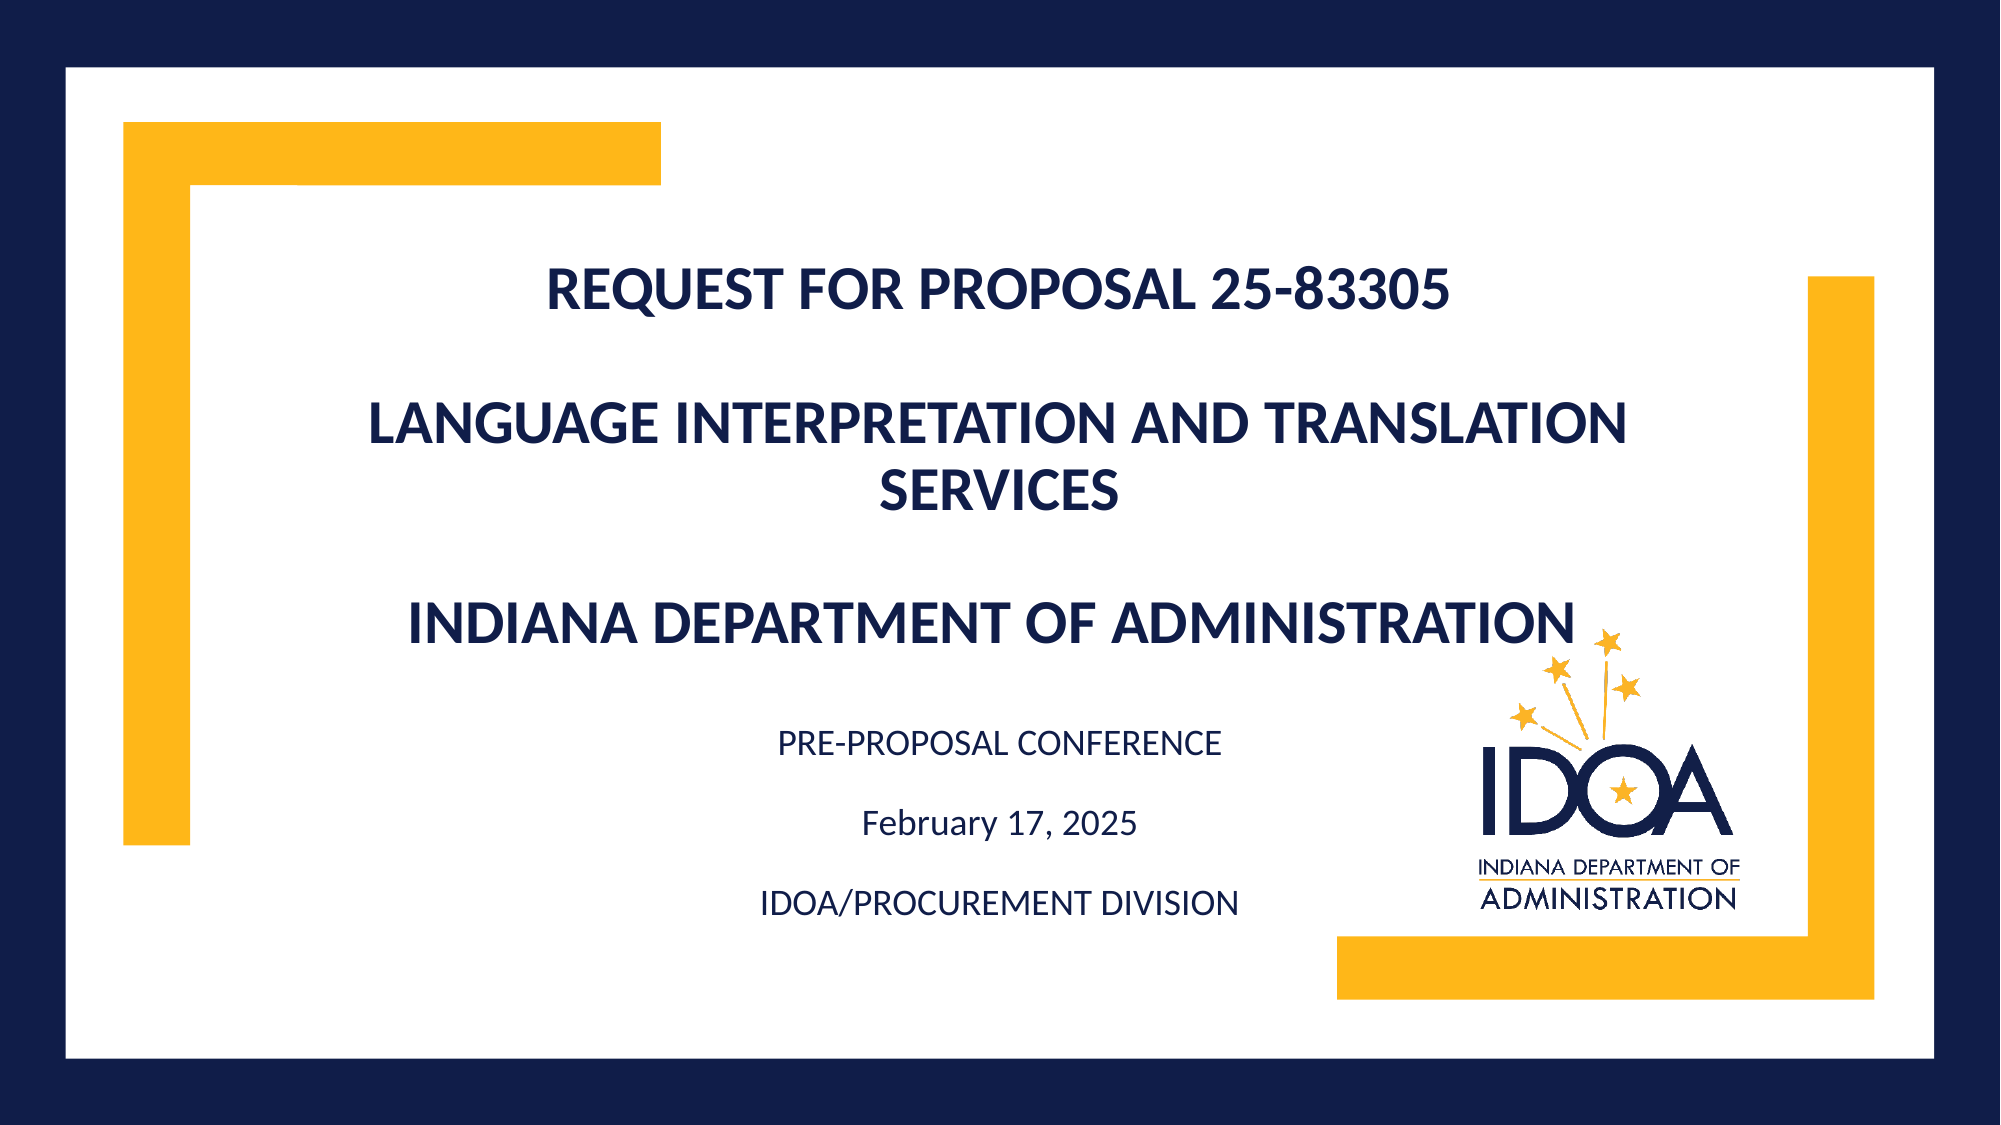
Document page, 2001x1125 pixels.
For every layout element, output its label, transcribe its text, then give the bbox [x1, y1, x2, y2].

picture [1412, 599, 1800, 987]
title REQUEST FOR PROPOSAL 25-83305 LANGUAGE INTERPRETATION AND TRANSLATION SERVICES INDIANA DEPARTMENT OF ADMINISTRATION PRE-PROPOSAL CONFERENCE February 17, 2025 IDOA/PROCUREMENT DIVISION [314, 234, 1686, 932]
